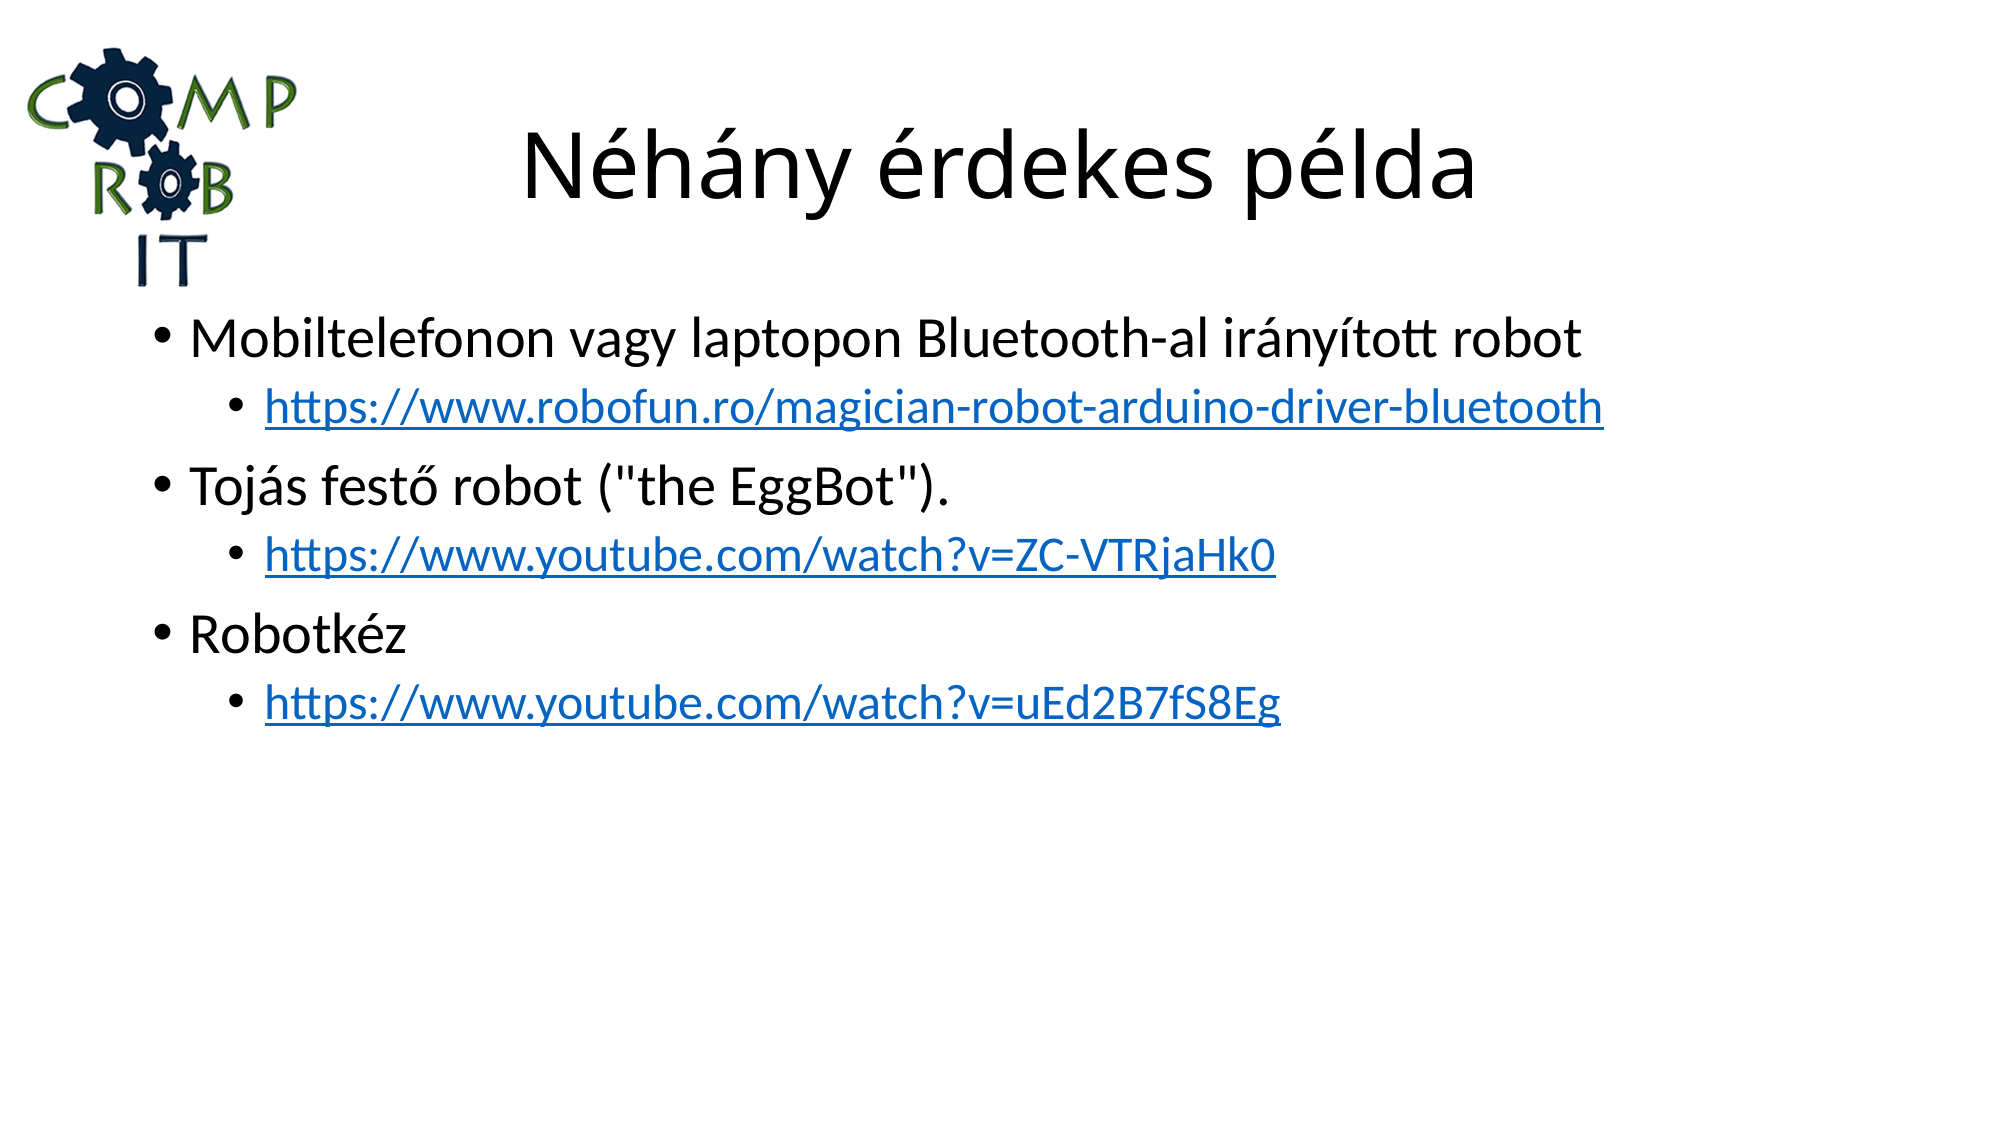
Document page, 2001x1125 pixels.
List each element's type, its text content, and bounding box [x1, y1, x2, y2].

list Mobiltelefonon vagy laptopon Bluetooth-al irányított robot https://www.robofun.ro/magician-robot-arduino-driver-bluetooth Tojás festő robot ("the EggBot"). https://www.youtube.com/watch?v=ZC-VTRjaHk0 Robotkéz https://www.youtube.com/watch?v=uEd2B7fS8Eg [137, 299, 1947, 881]
title Néhány érdekes példa [137, 59, 1863, 278]
picture [0, 0, 315, 315]
